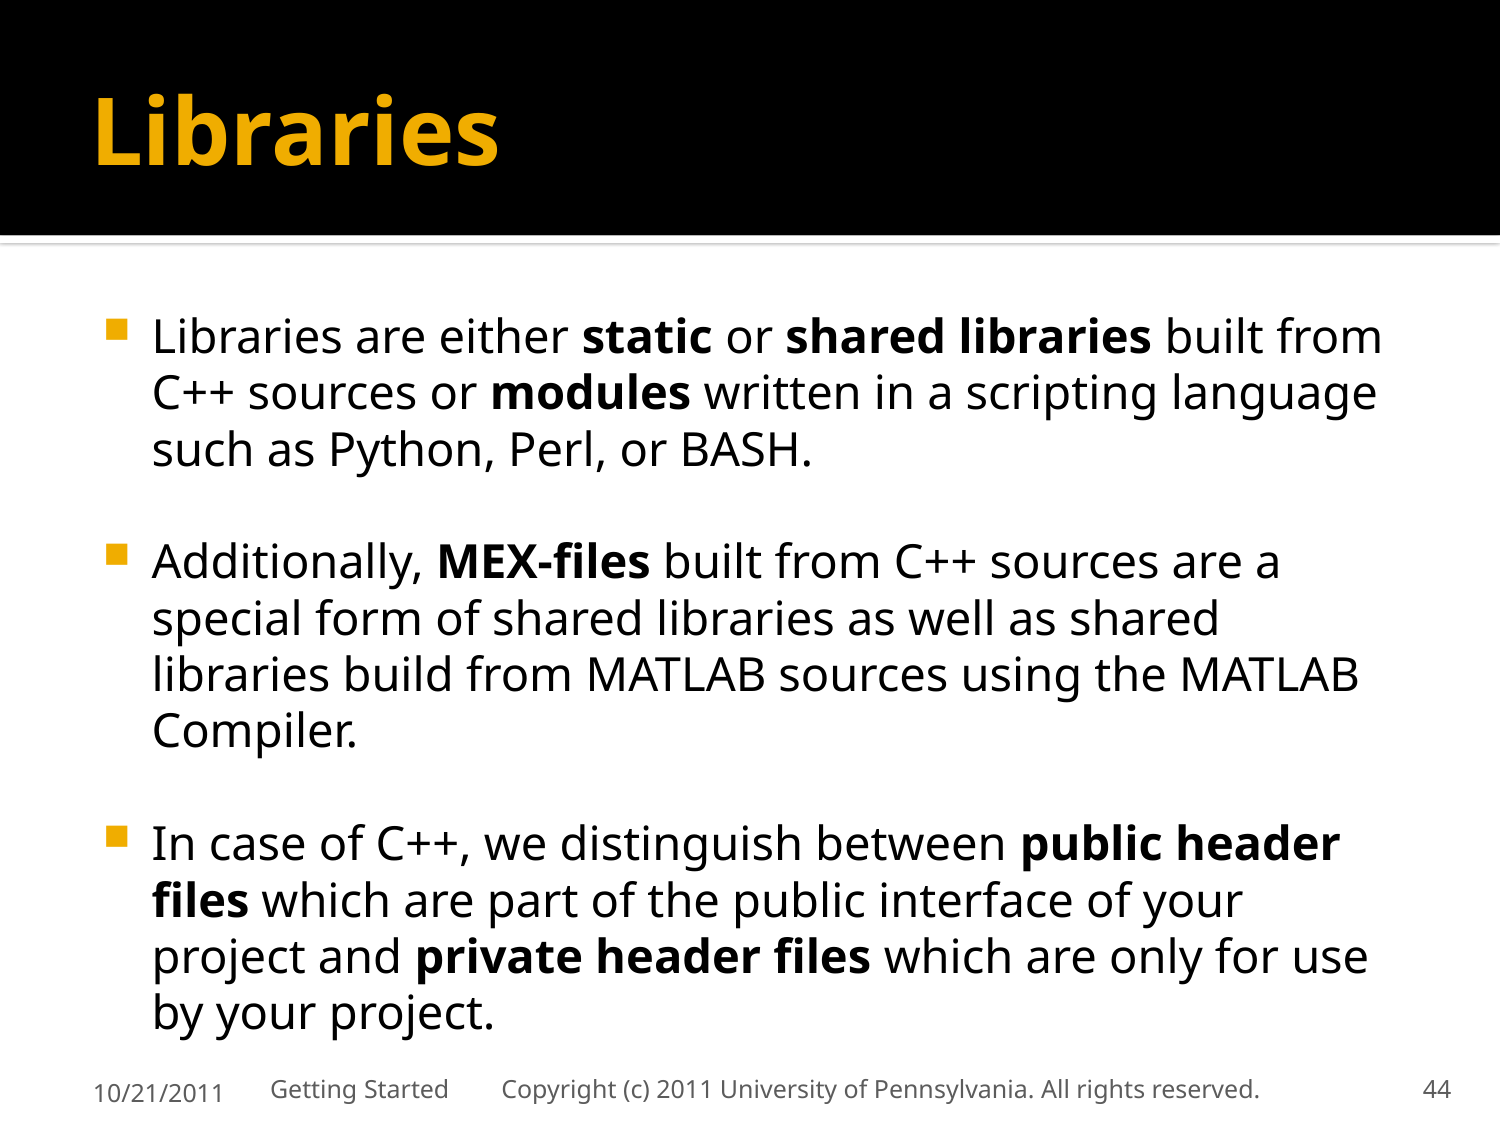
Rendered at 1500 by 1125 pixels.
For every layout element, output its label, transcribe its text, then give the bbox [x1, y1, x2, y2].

list Libraries are either static or shared libraries built from C++ sources or modules written in a scripting language such as Python, Perl, or BASH. Additionally, MEX-files built from C++ sources are a special form of shared libraries as well as shared libraries build from MATLAB sources using the MATLAB Compiler. In case of C++, we distinguish between public header files which are part of the public interface of your project and private header files which are only for use by your project. [75, 291, 1425, 1050]
slide_number 44 [1345, 1062, 1467, 1108]
footer Getting Started Copyright (c) 2011 University of Pennsylvania. All rights reserved. [262, 1062, 1337, 1108]
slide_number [75, 1062, 238, 1108]
title Libraries [75, 25, 1425, 231]
